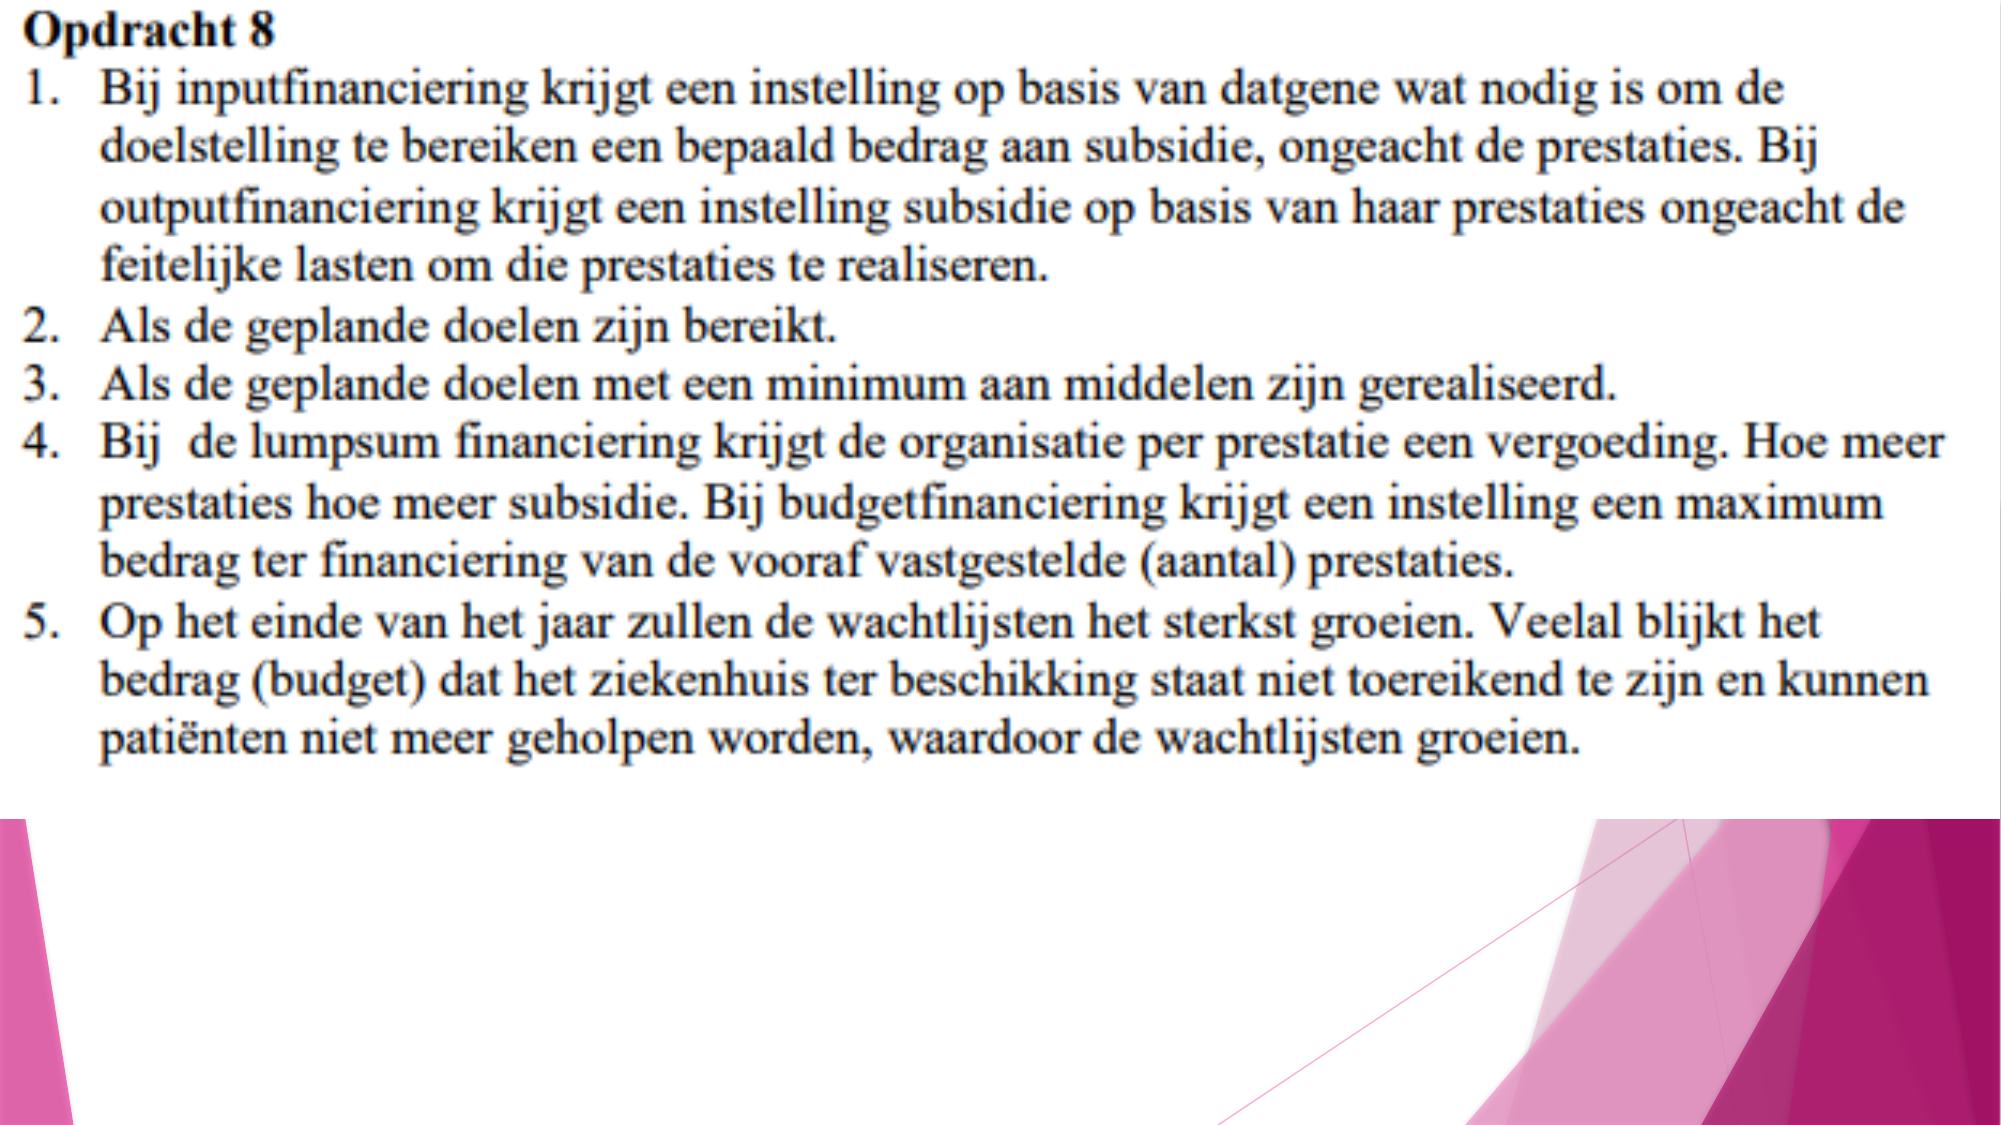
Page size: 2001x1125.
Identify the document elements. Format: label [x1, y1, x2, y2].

picture [0, 0, 2000, 820]
